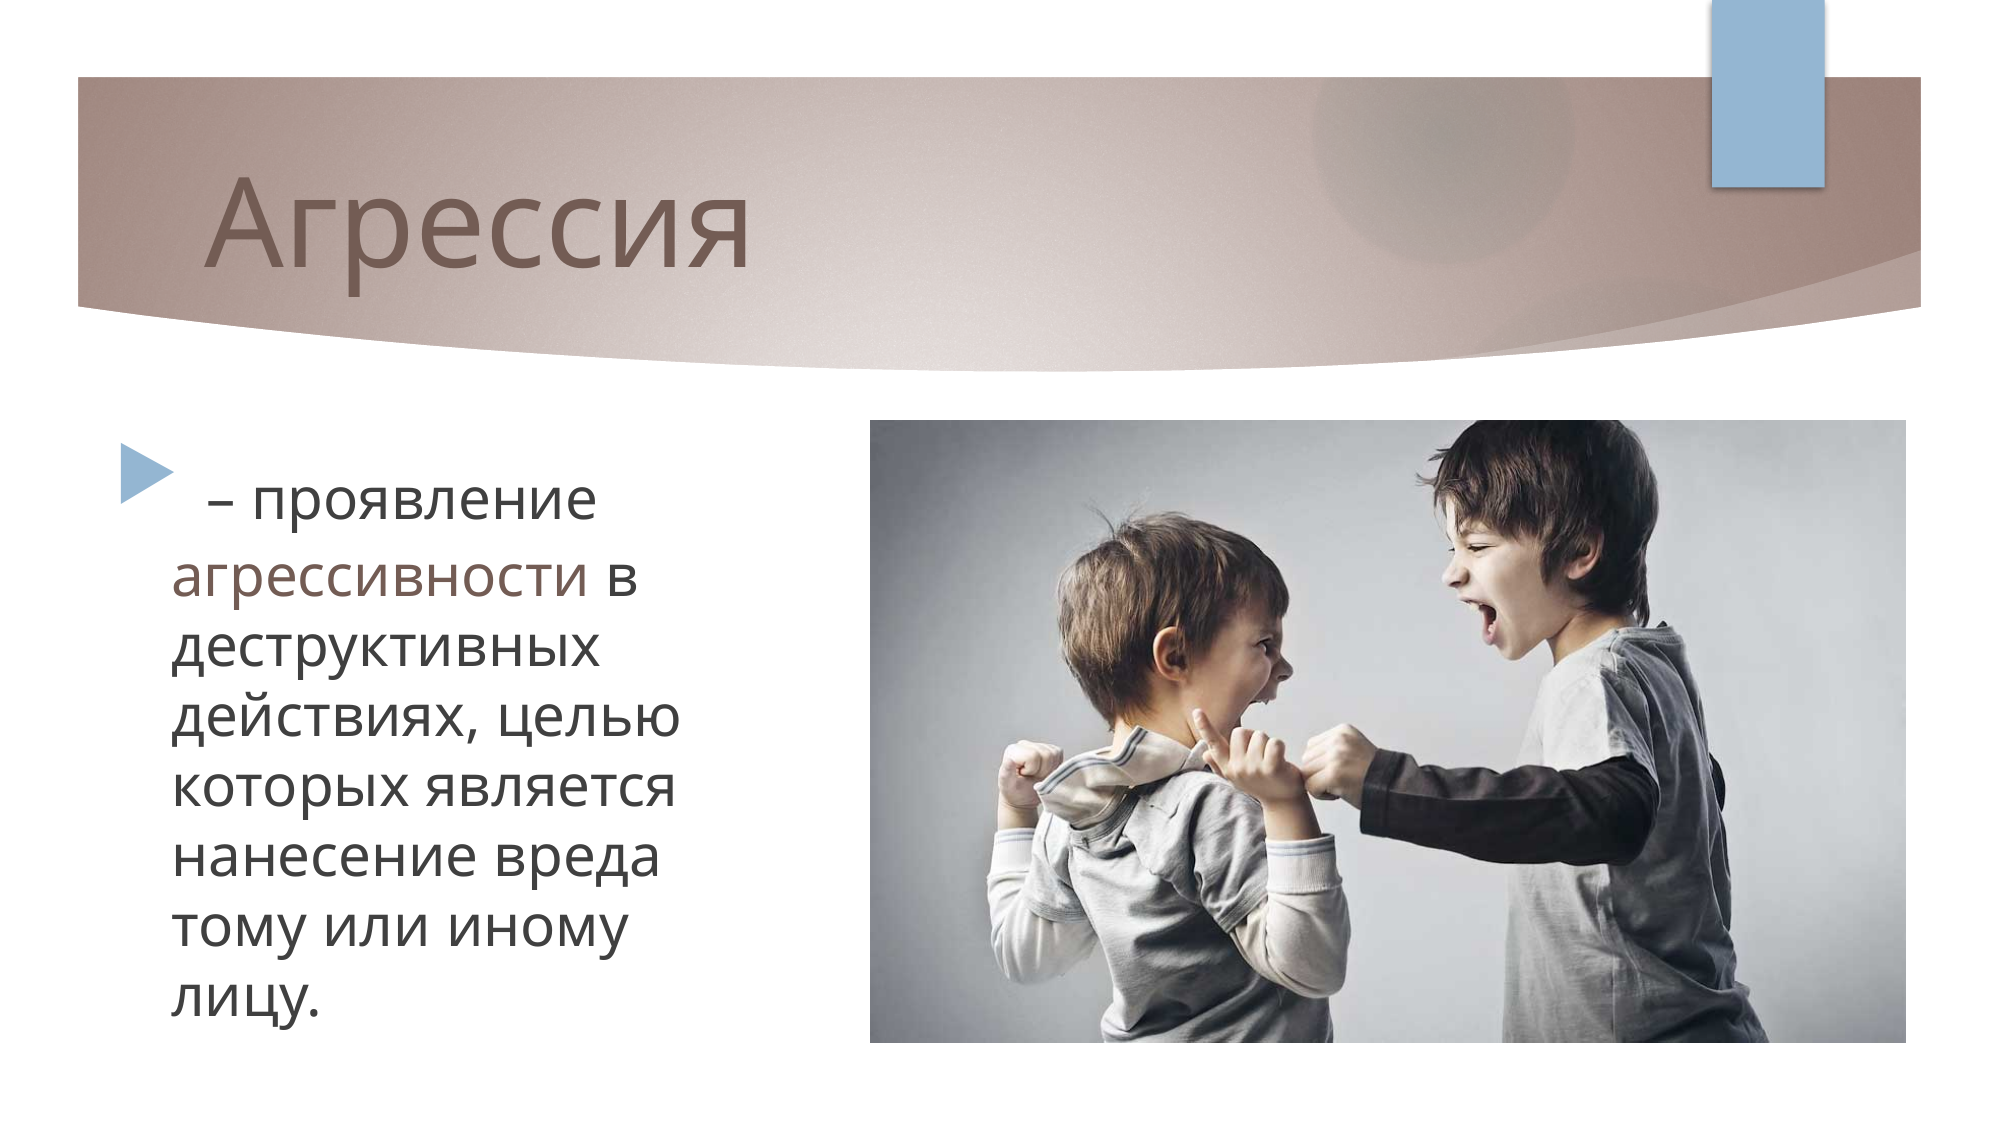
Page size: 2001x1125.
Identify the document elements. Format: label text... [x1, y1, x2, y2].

title Агрессия [189, 159, 1627, 276]
picture [870, 420, 1906, 1043]
list – проявление агрессивности в деструктивных действиях, целью которых является нанесение вреда тому или иному лицу. [99, 420, 788, 1043]
